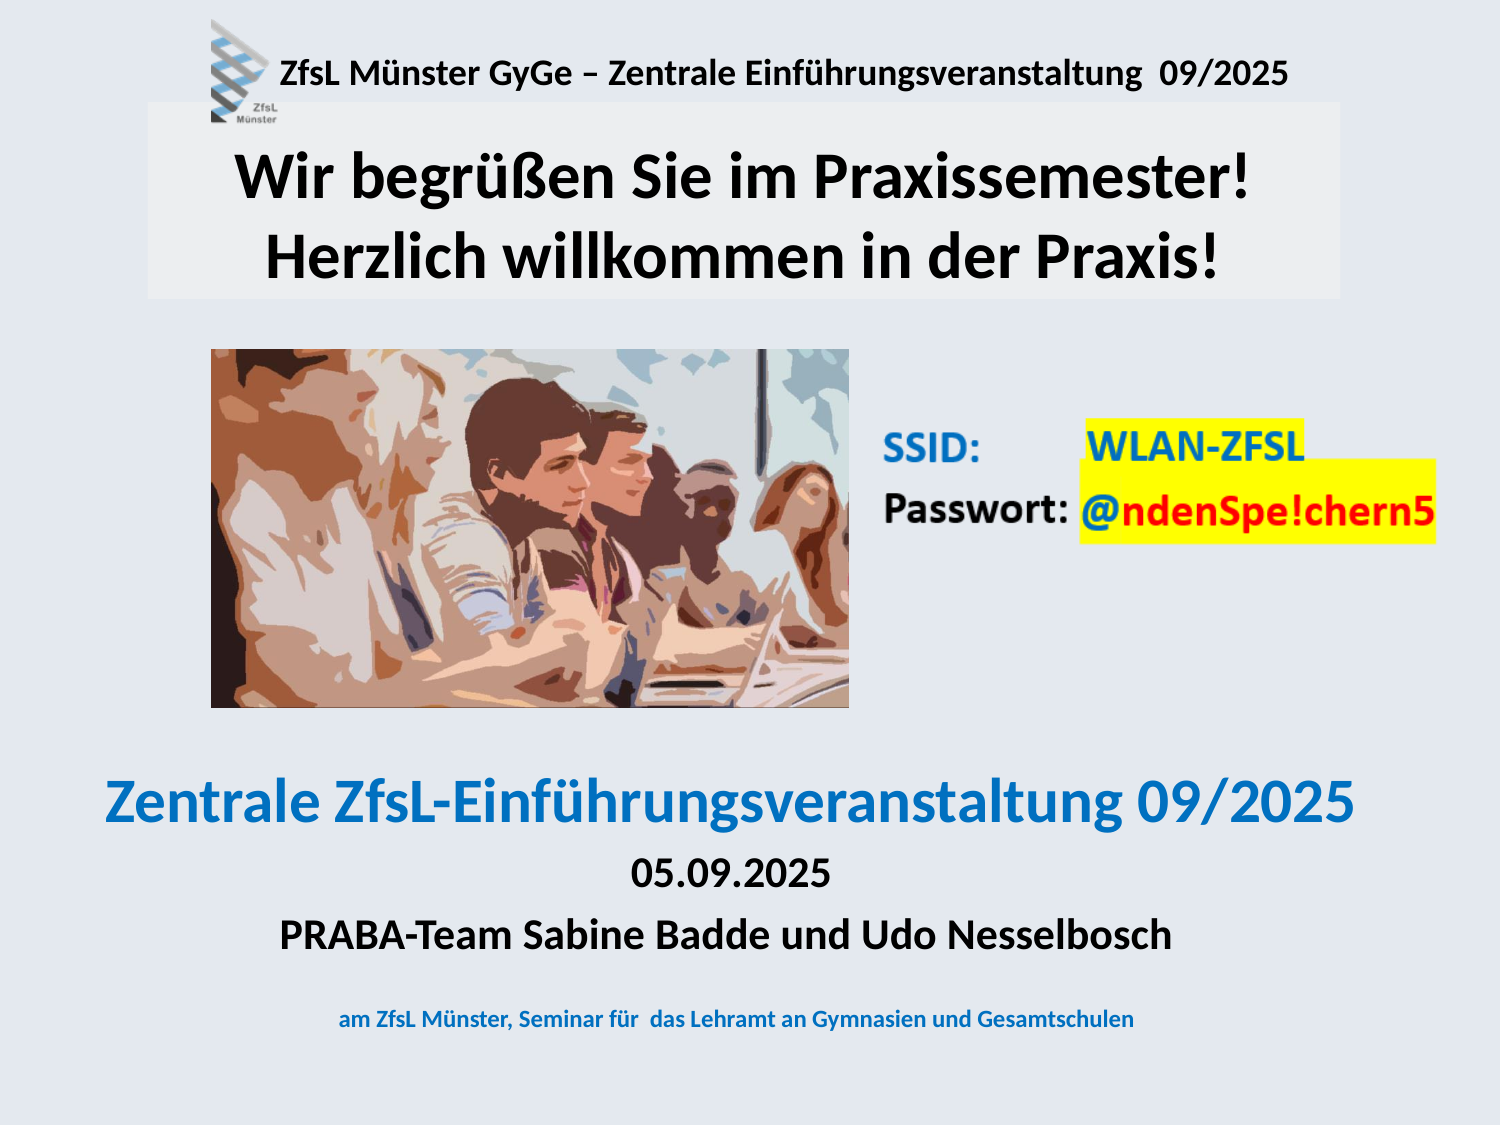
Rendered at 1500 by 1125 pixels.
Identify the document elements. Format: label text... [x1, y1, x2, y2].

picture [874, 408, 1450, 558]
picture [211, 349, 849, 709]
text_box Wir begrüßen Sie im Praxissemester! Herzlich willkommen in der Praxis! [147, 101, 1341, 299]
picture [211, 18, 314, 126]
subtitle Zentrale ZfsL-Einführungsveranstaltung 09/2025 05.09.2025 PRABA-Team Sabine Badde und Udo Nesselbosch am ZfsL Münster, Seminar für das Lehramt an Gymnasien und Gesamtschulen [88, 751, 1375, 1059]
text_box ZfsL Münster GyGe – Zentrale Einführungsveranstaltung 09/2025 [182, 0, 1388, 101]
